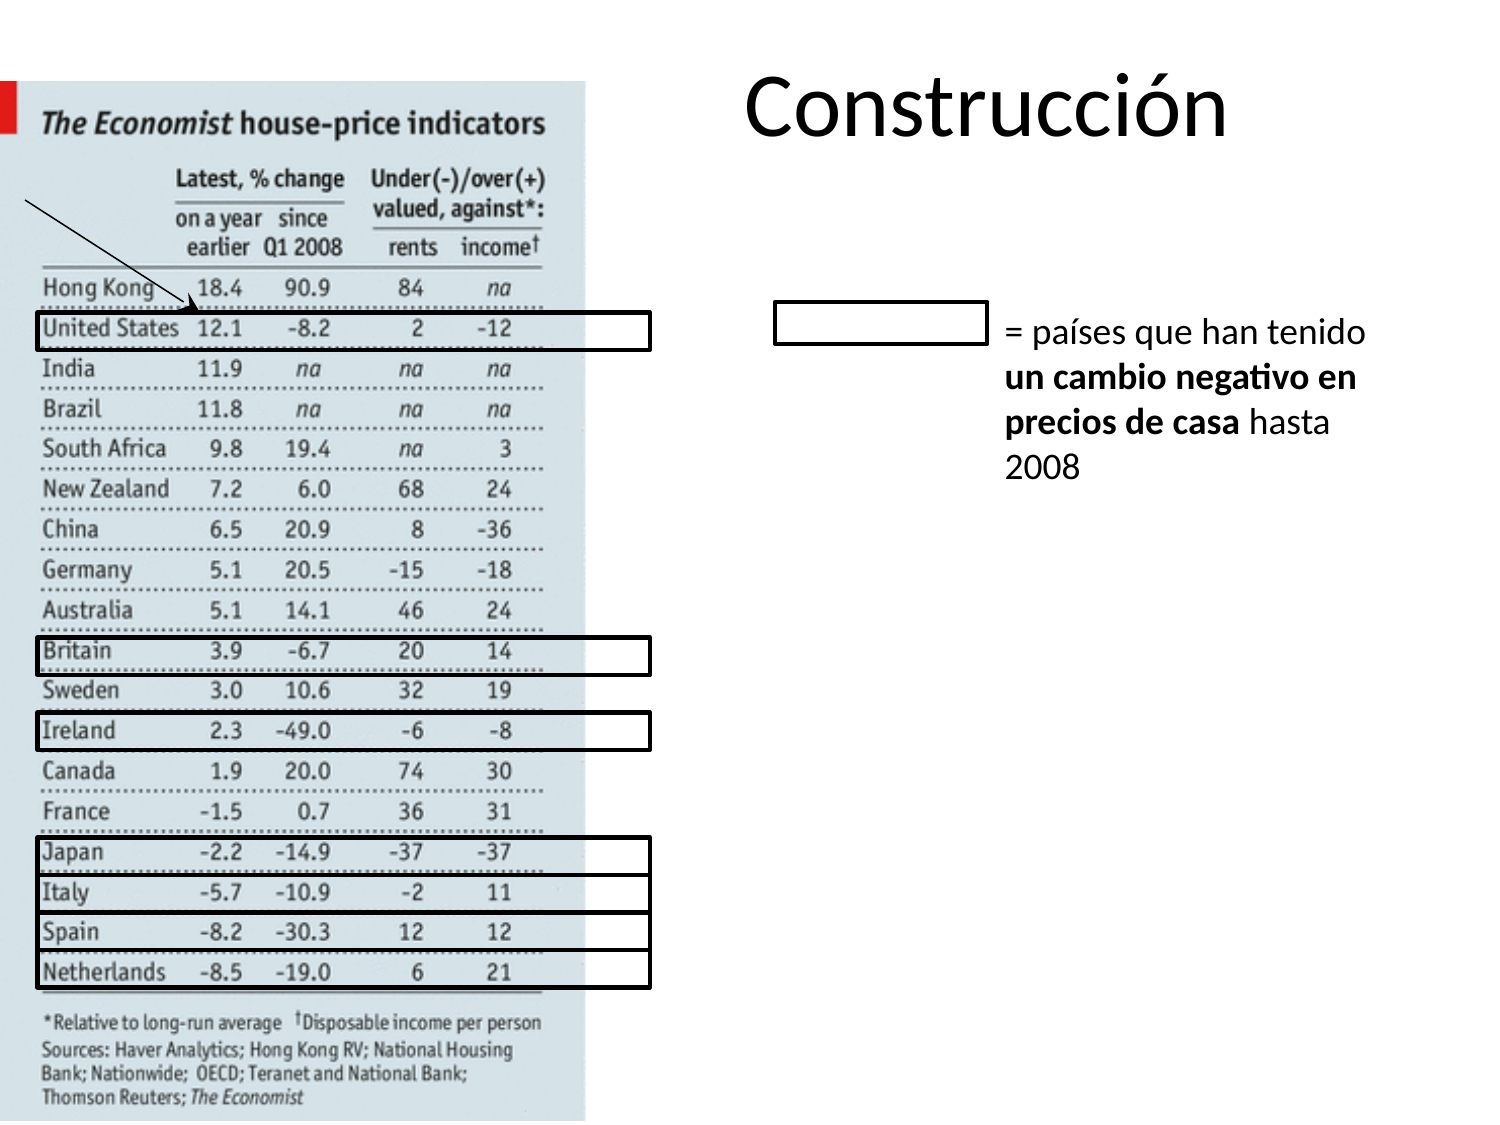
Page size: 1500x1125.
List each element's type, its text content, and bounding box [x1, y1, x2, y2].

text_box [37, 875, 650, 913]
text_box [37, 913, 650, 950]
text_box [24, 199, 201, 313]
text_box = países que han tenido un cambio negativo en precios de casa hasta 2008 [989, 299, 1427, 497]
text_box [37, 837, 650, 875]
text_box [37, 712, 650, 750]
text_box [774, 302, 988, 344]
text_box [37, 637, 650, 675]
text_box [37, 312, 650, 350]
title Construcción [312, 6, 1500, 194]
text_box [0, 81, 588, 1121]
text_box [37, 950, 650, 988]
